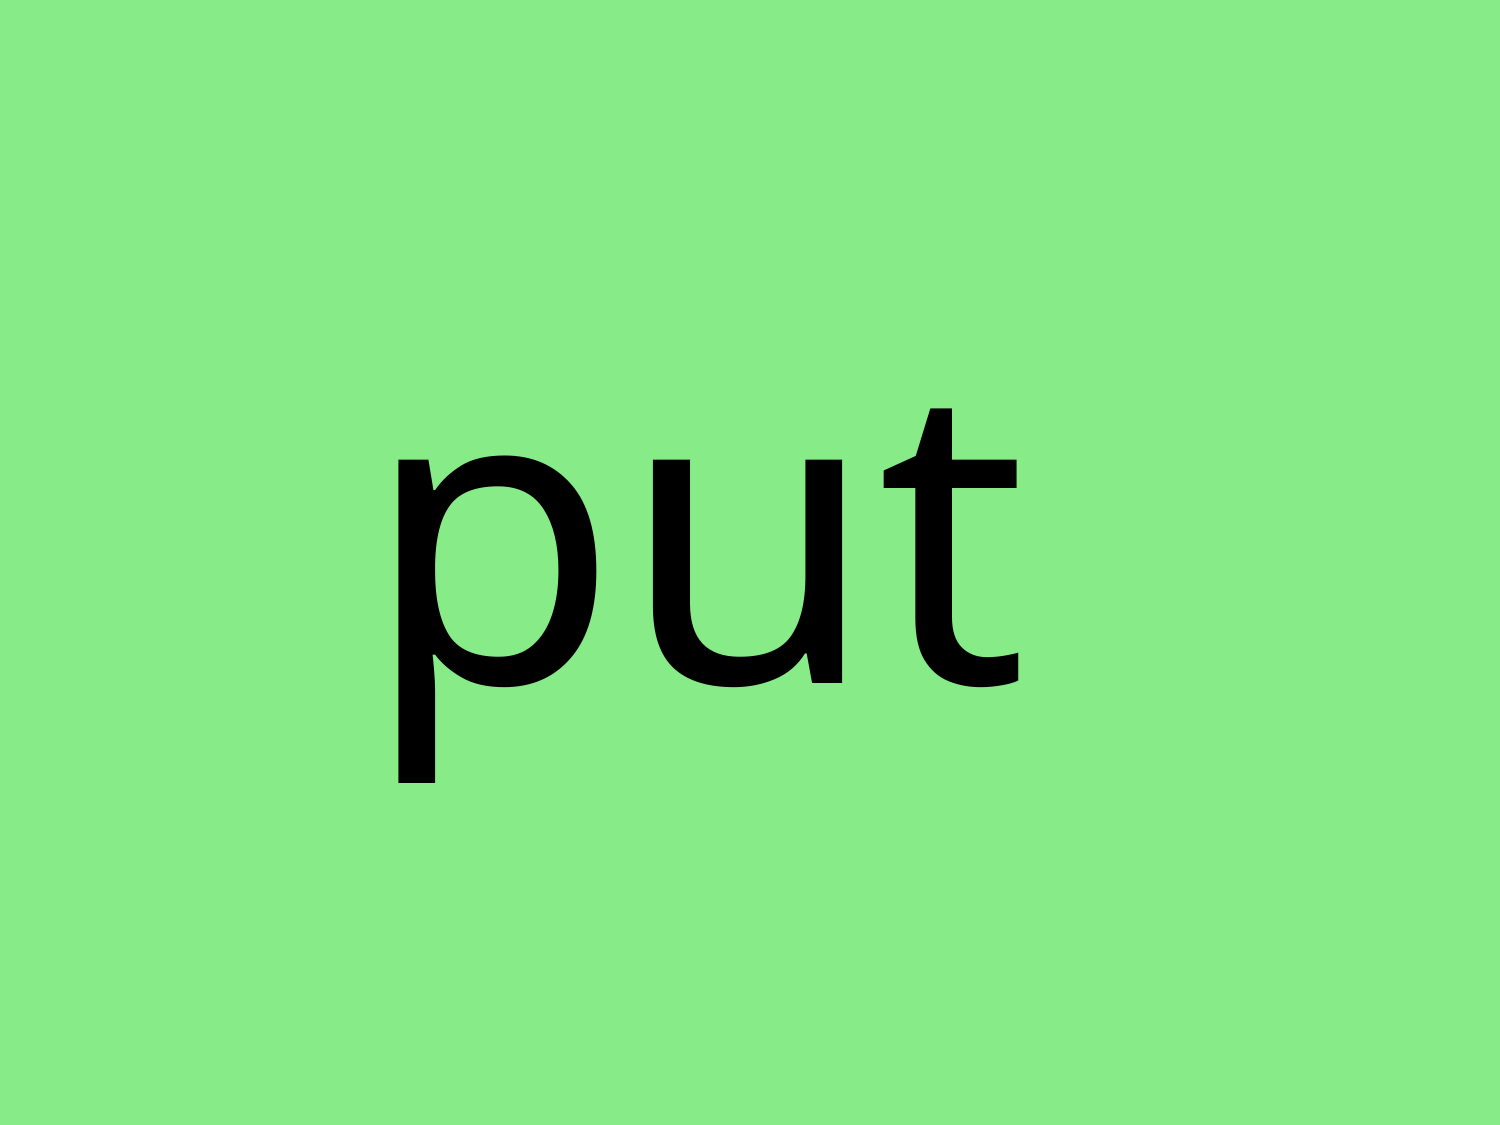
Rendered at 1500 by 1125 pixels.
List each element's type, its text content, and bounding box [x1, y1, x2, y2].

text_box put [41, 259, 1459, 775]
